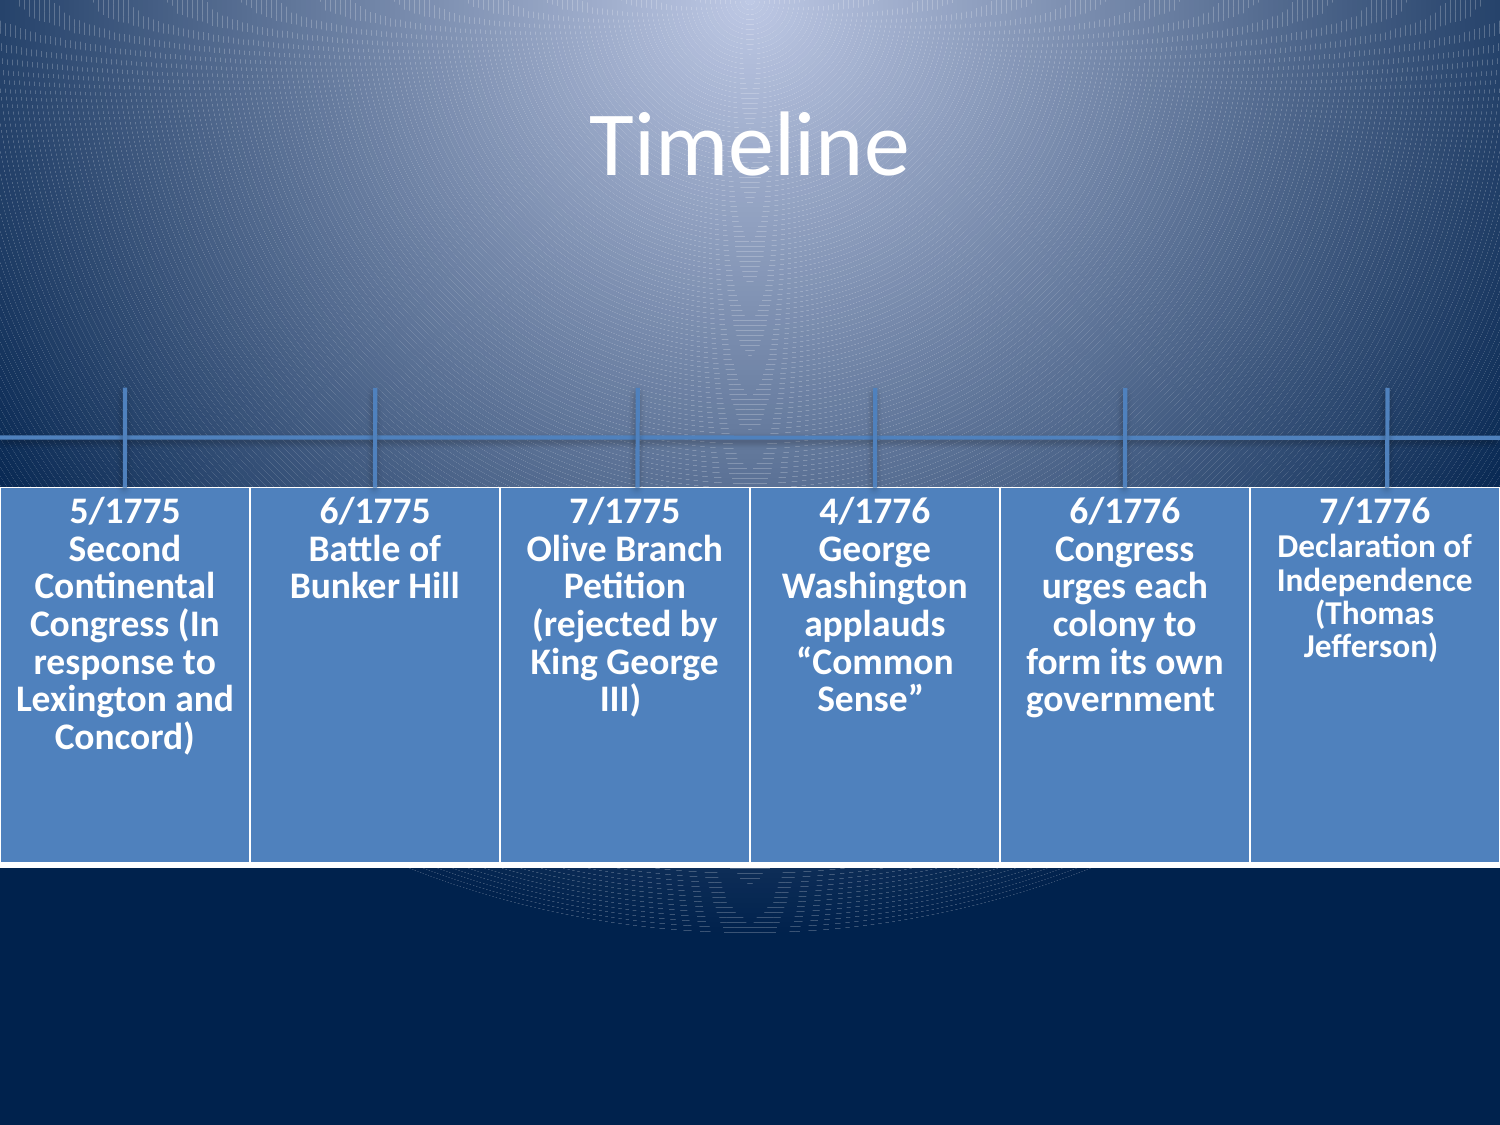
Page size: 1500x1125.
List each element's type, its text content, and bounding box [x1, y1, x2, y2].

table_header 7/1776 Declaration of Independence (Thomas Jefferson) [1251, 488, 1499, 862]
table_header 5/1775 Second Continental Congress (In response to Lexington and Concord) [1, 488, 249, 862]
table_header 6/1776 Congress urges each colony to form its own government [1001, 488, 1249, 862]
table_header 4/1776 George Washington applauds “Common Sense” [751, 488, 999, 862]
title Timeline [75, 45, 1425, 233]
table_header 6/1775 Battle of Bunker Hill [251, 488, 499, 862]
table_header 7/1775 Olive Branch Petition (rejected by King George III) [501, 488, 749, 862]
